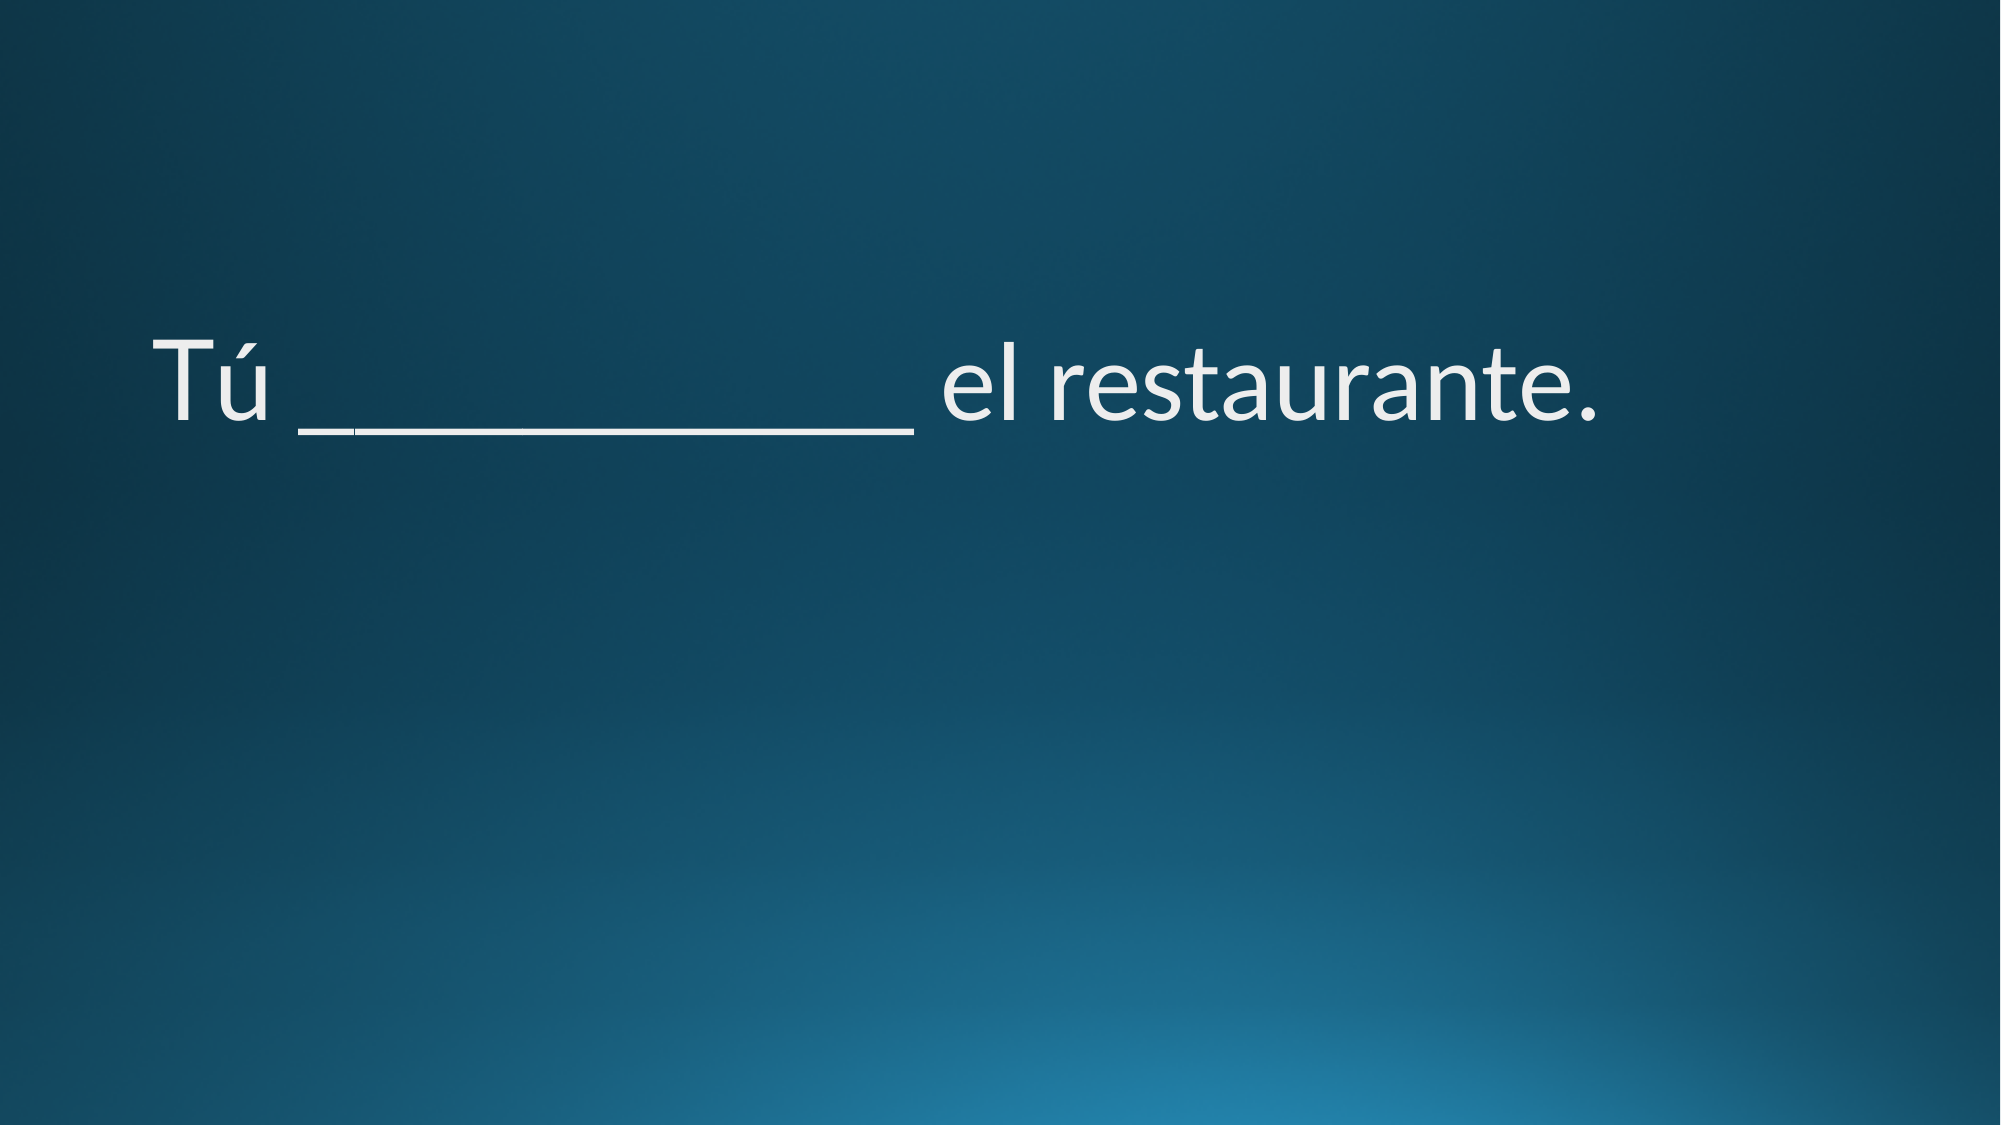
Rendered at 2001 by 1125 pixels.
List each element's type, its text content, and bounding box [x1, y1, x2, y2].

text_box Tú ___________ el restaurante. [137, 59, 1863, 897]
picture [0, 0, 2001, 1125]
